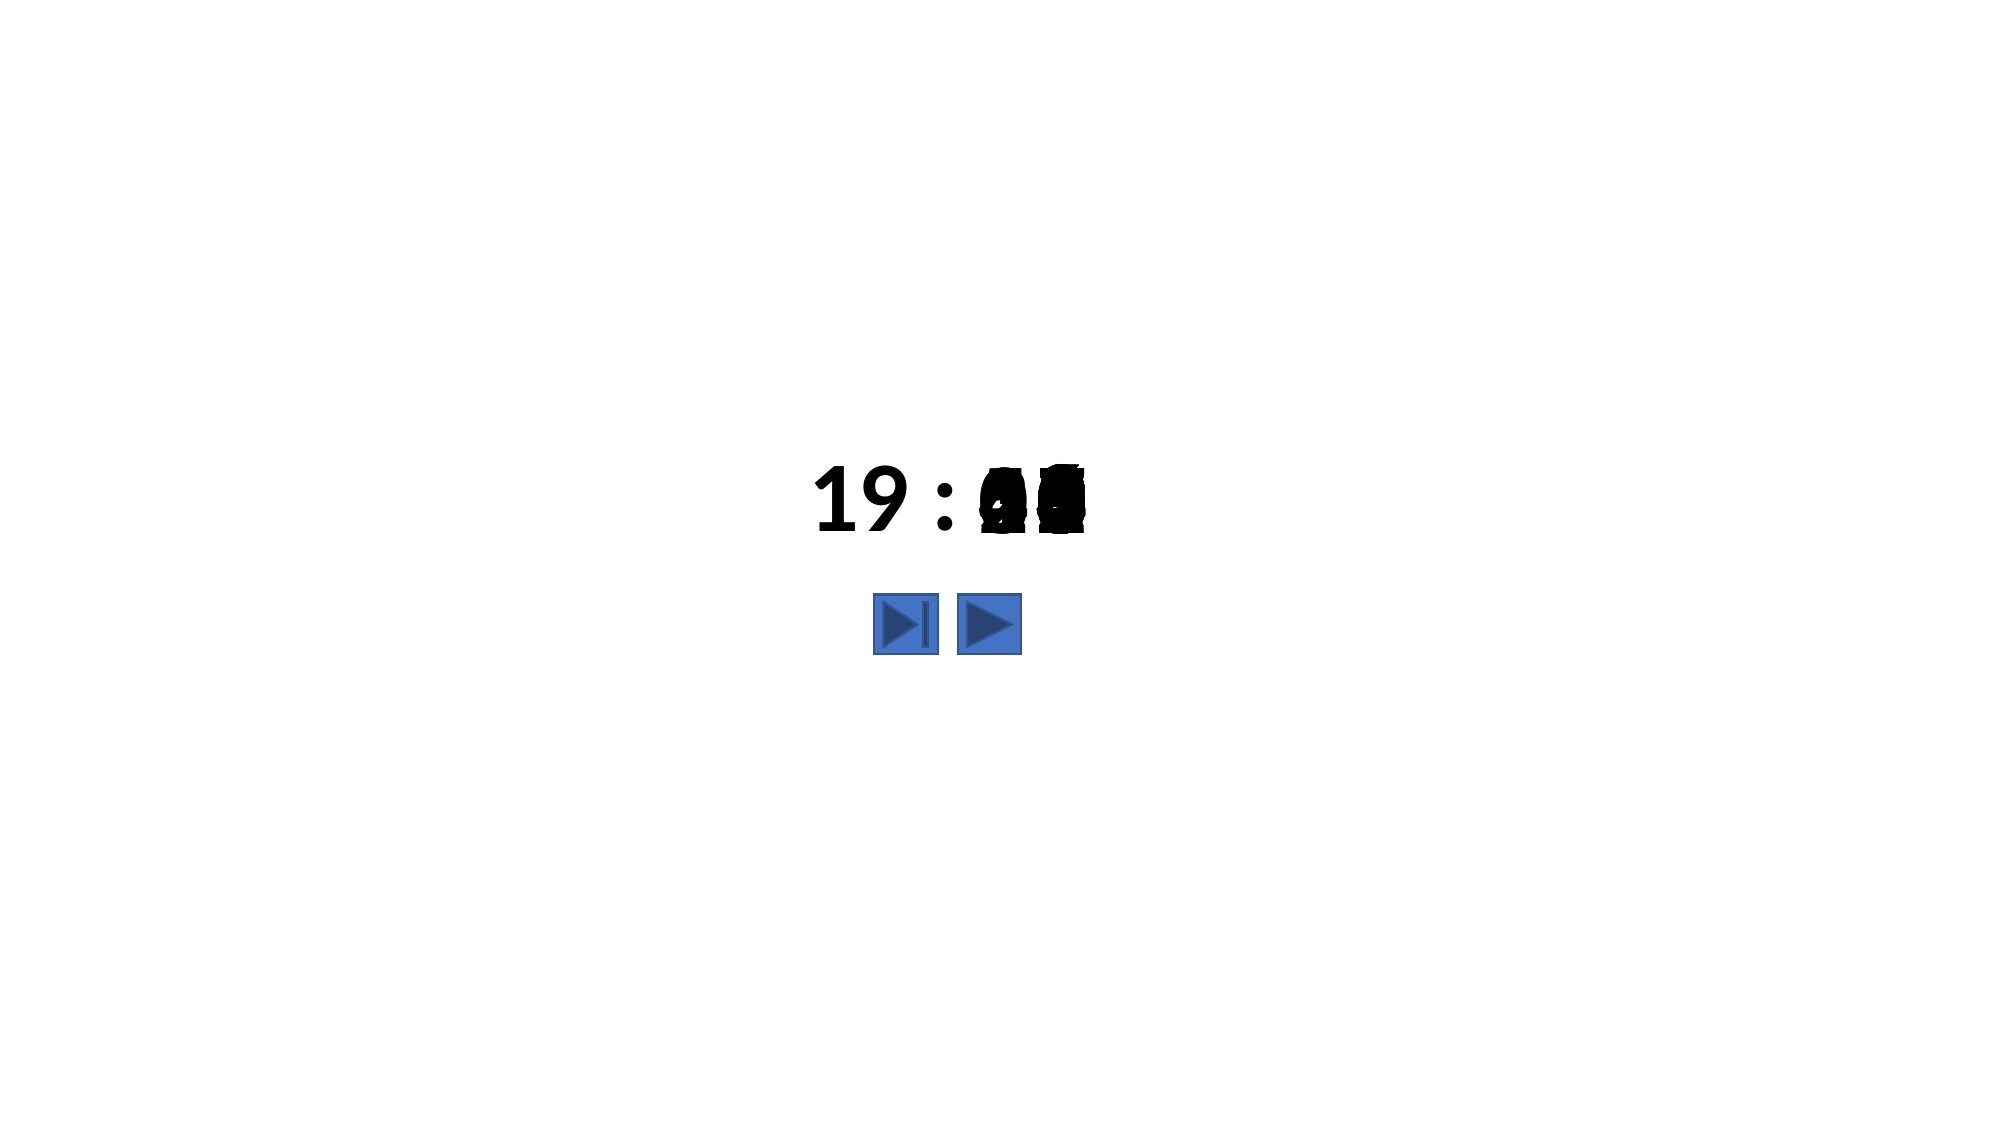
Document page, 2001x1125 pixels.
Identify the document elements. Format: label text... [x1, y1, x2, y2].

slide_number 18 [784, 461, 925, 522]
